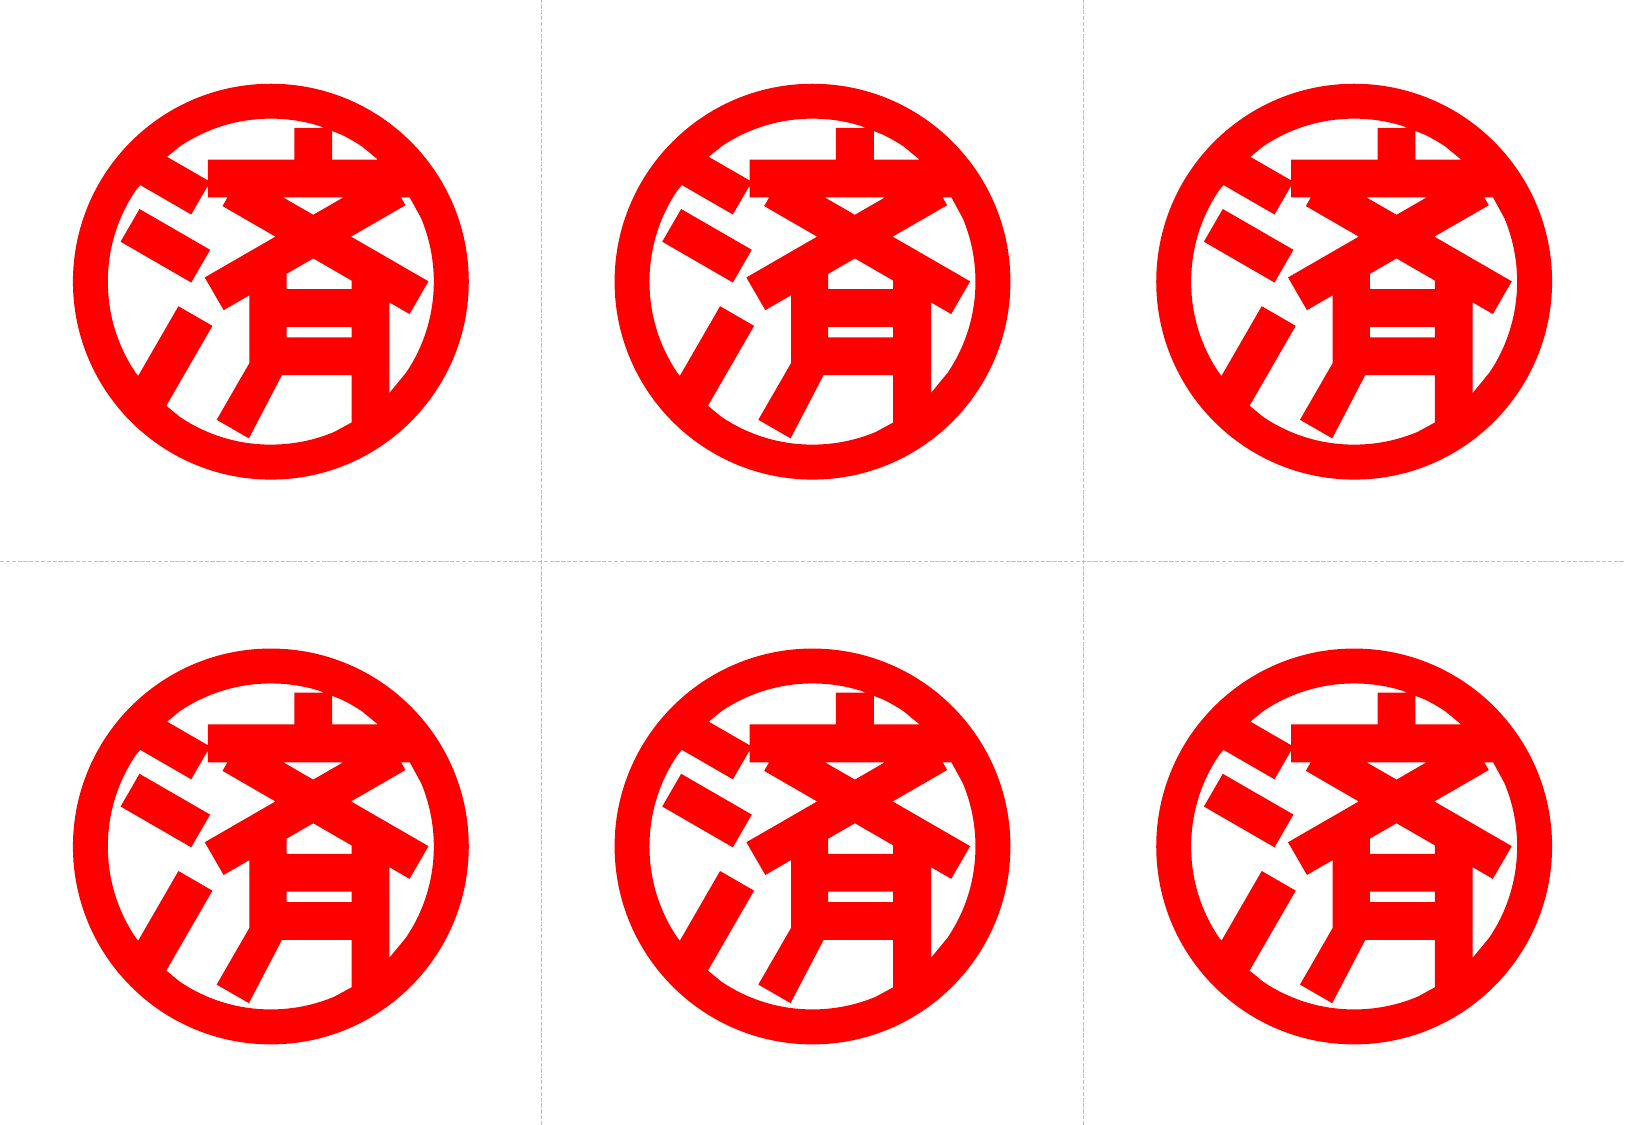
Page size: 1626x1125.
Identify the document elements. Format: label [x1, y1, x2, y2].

text_box [1155, 82, 1554, 481]
text_box [613, 82, 1012, 481]
text_box [1155, 647, 1554, 1046]
text_box [613, 647, 1012, 1046]
text_box [71, 82, 470, 481]
text_box [71, 647, 470, 1046]
